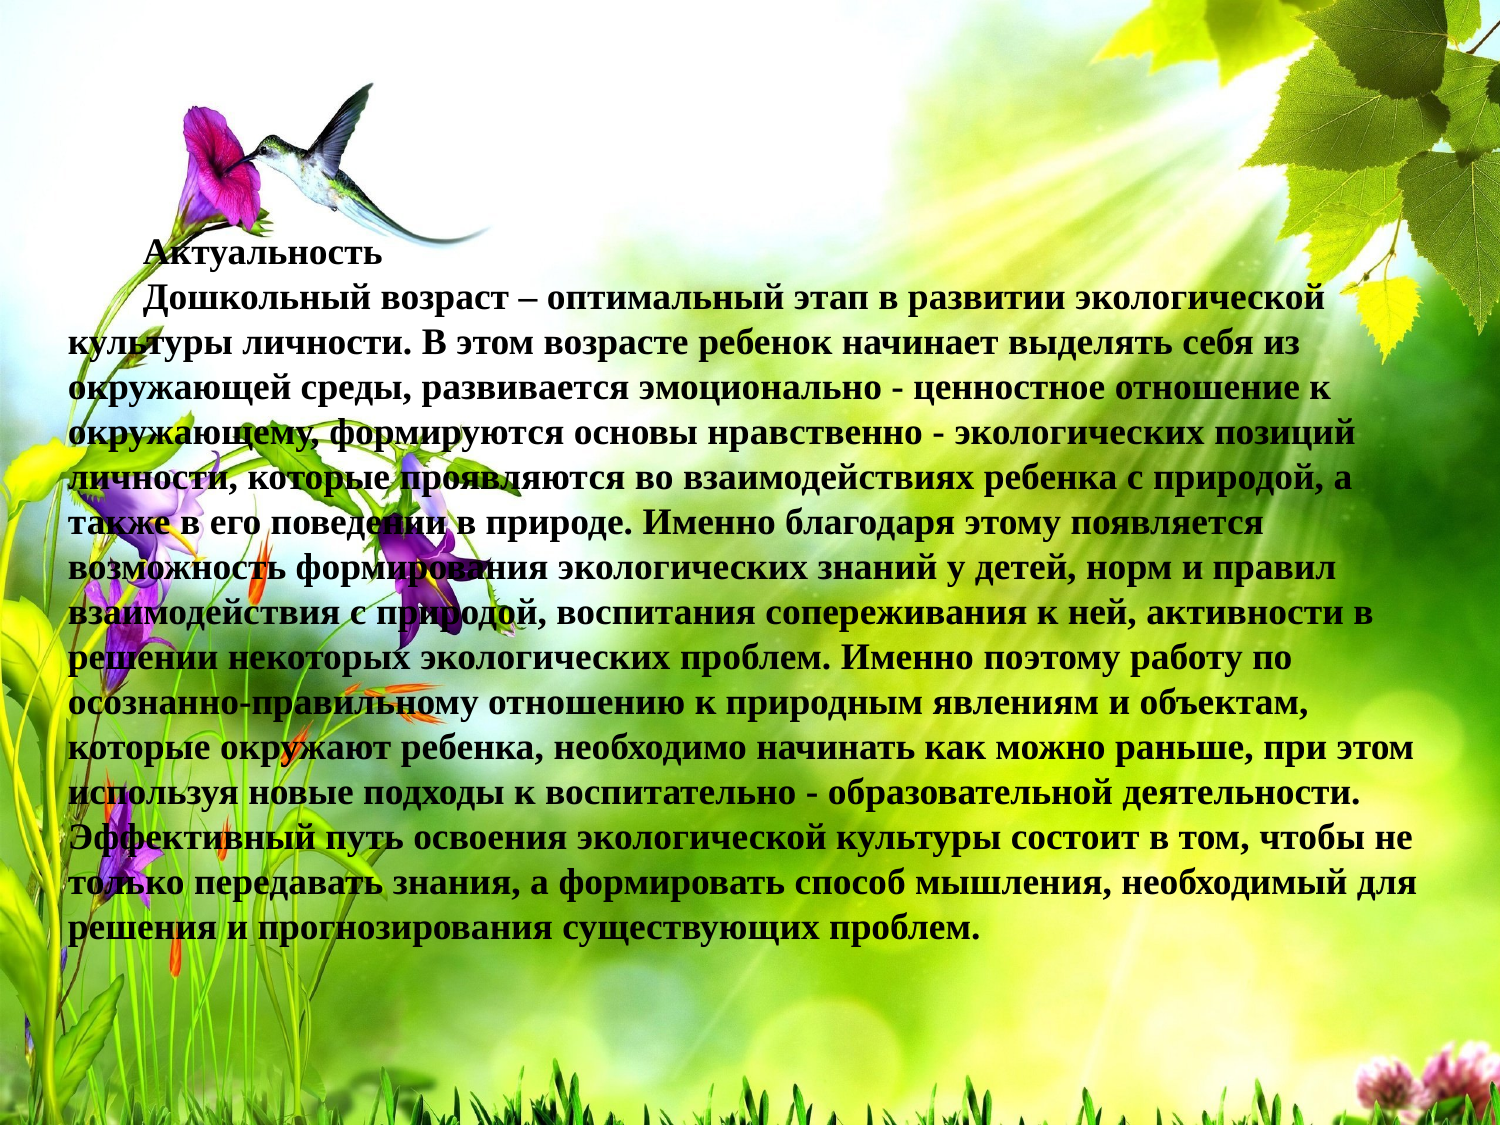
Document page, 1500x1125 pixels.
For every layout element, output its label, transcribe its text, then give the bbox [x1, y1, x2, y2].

picture [0, 0, 1500, 1125]
text_box Актуальность Дошкольный возраст – оптимальный этап в развитии экологической культуры личности. В этом возрасте ребенок начинает выделять себя из окружающей среды, развивается эмоционально - ценностное отношение к окружающему, формируются основы нравственно - экологических позиций личности, которые проявляются во взаимодействиях ребенка с природой, а также в его поведении в природе. Именно благодаря этому появляется возможность формирования экологических знаний у детей, норм и правил взаимодействия с природой, воспитания сопереживания к ней, активности в решении некоторых экологических проблем. Именно поэтому работу по осознанно-правильному отношению к природным явлениям и объектам, которые окружают ребенка, необходимо начинать как можно раньше, при этом используя новые подходы к воспитательно - образовательной деятельности. Эффективный путь освоения экологической культуры состоит в том, чтобы не только передавать знания, а формировать способ мышления, необходимый для решения и прогнозирования существующих проблем. [53, 219, 1471, 955]
